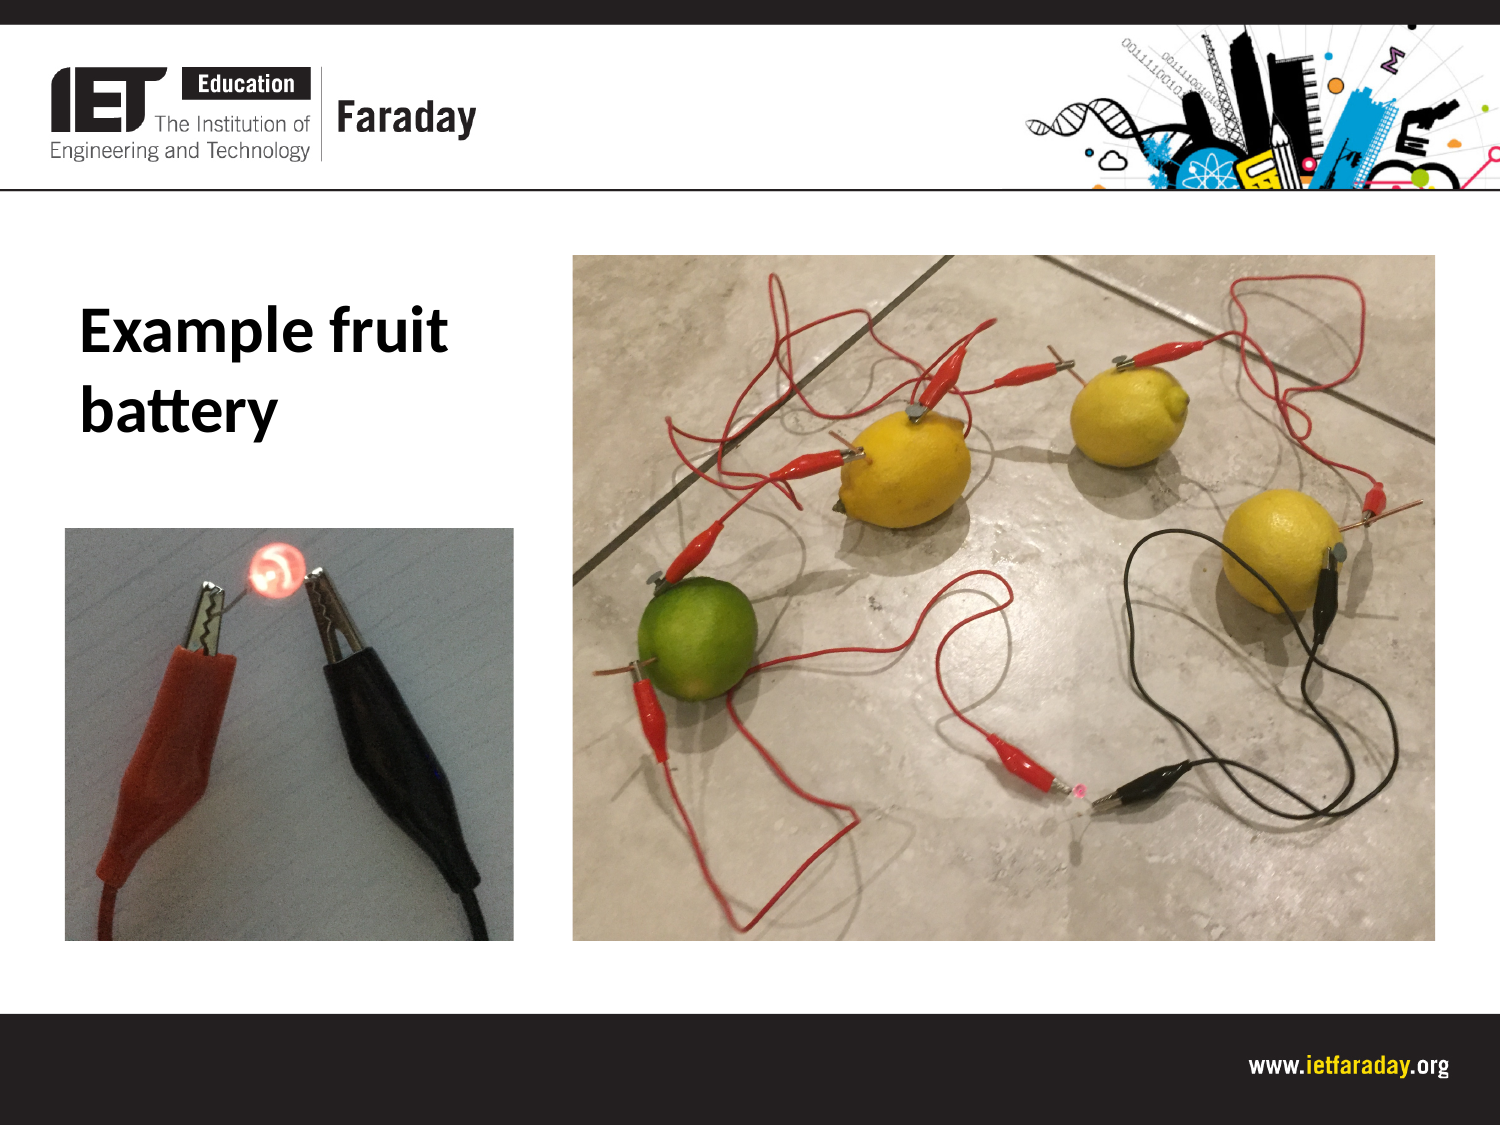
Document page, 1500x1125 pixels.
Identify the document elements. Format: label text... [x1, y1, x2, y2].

picture [0, 0, 1500, 1125]
text_box Example fruit battery [64, 278, 467, 454]
